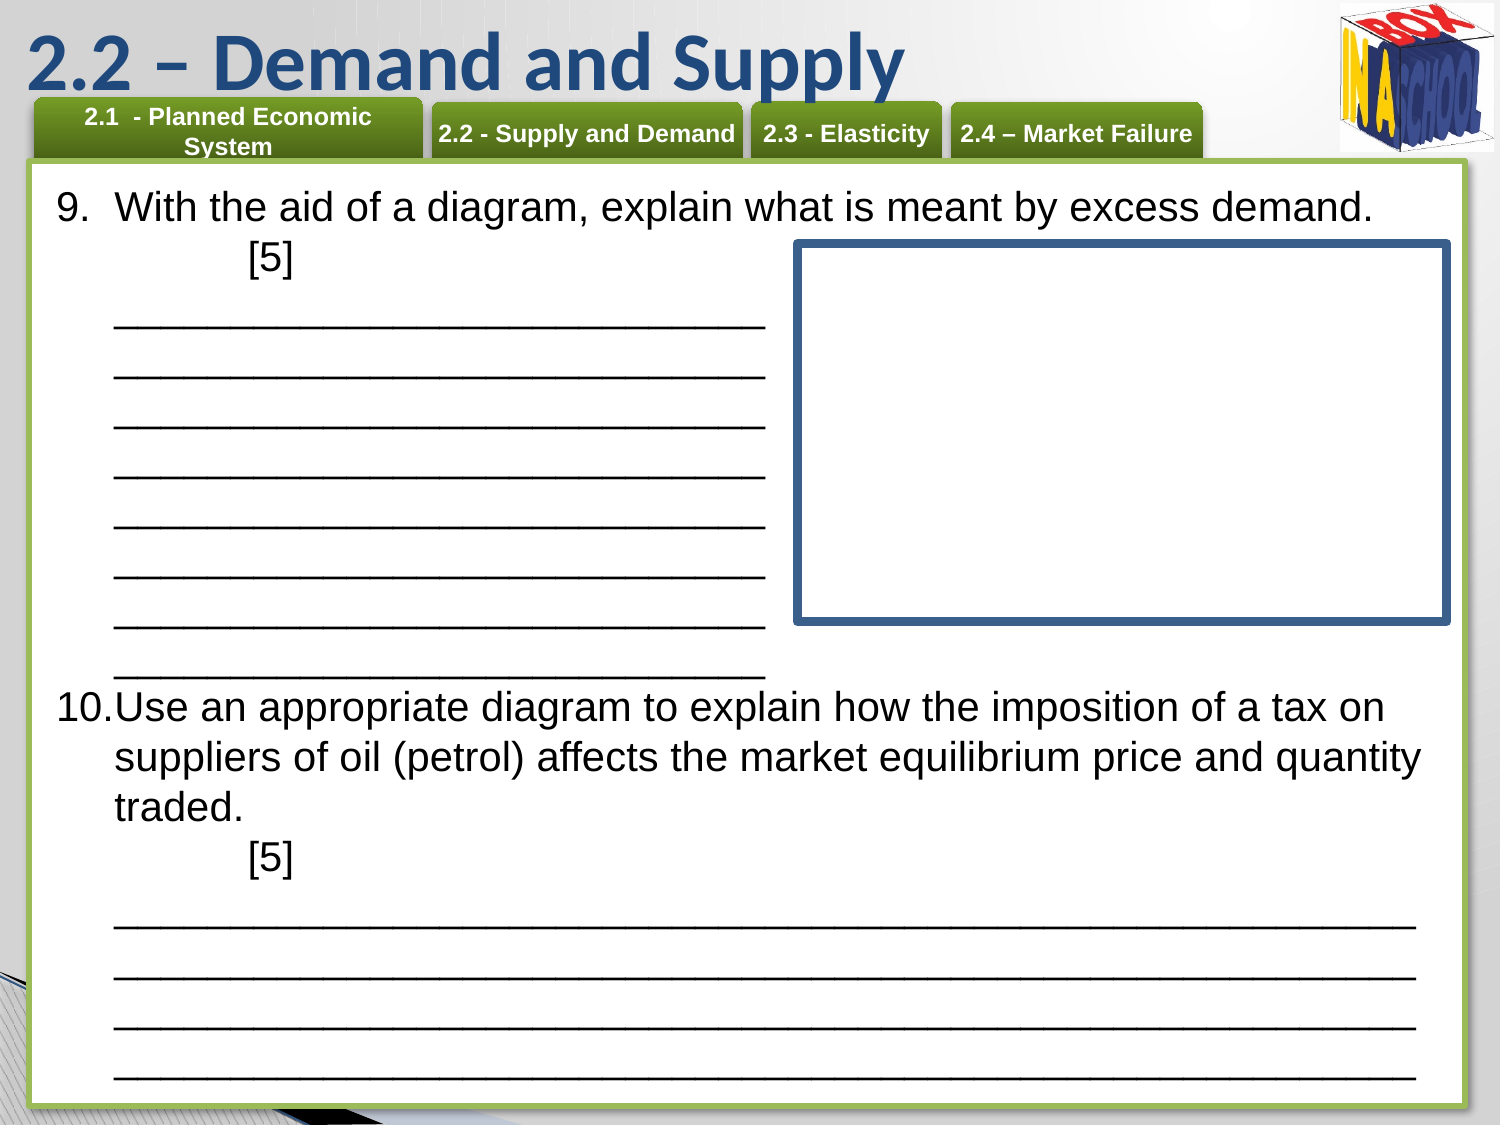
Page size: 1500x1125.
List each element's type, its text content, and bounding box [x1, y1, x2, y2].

title 2.2 – Demand and Supply [11, 11, 1465, 102]
picture [1340, 3, 1495, 152]
text_box With the aid of a diagram, explain what is meant by excess demand. [5] ____________________________ ____________________________ ____________________________ ____________________________ ____________________________ ____________________________ ____________________________ ____________________________ Use an appropriate diagram to explain how the imposition of a tax on suppliers of oil (petrol) affects the market equilibrium price and quantity traded. [5] ________________________________________________________________________________________________________________________________________________________________________________________________________________________________________________________________________________________________________________________________________________ [41, 172, 1447, 1125]
text_box [793, 239, 1451, 626]
